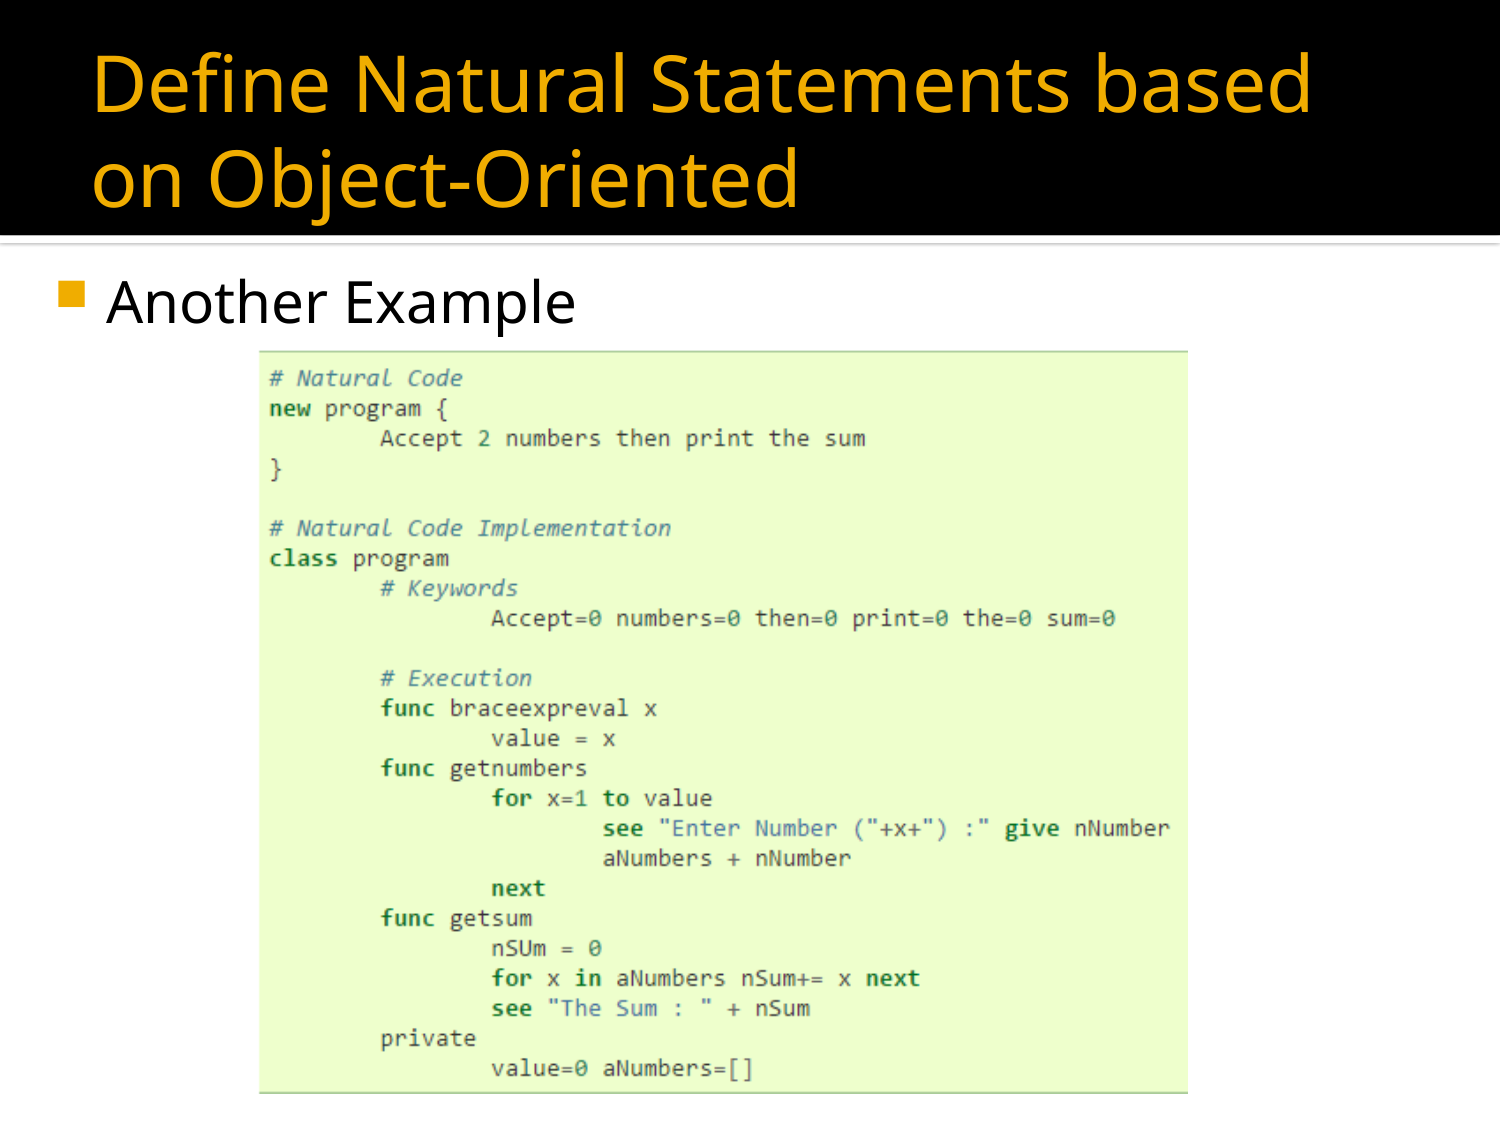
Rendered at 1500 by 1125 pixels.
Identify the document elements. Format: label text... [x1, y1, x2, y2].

title Define Natural Statements based on Object-Oriented [75, 25, 1425, 231]
list Another Example [24, 249, 1463, 1050]
picture [249, 337, 1188, 1094]
